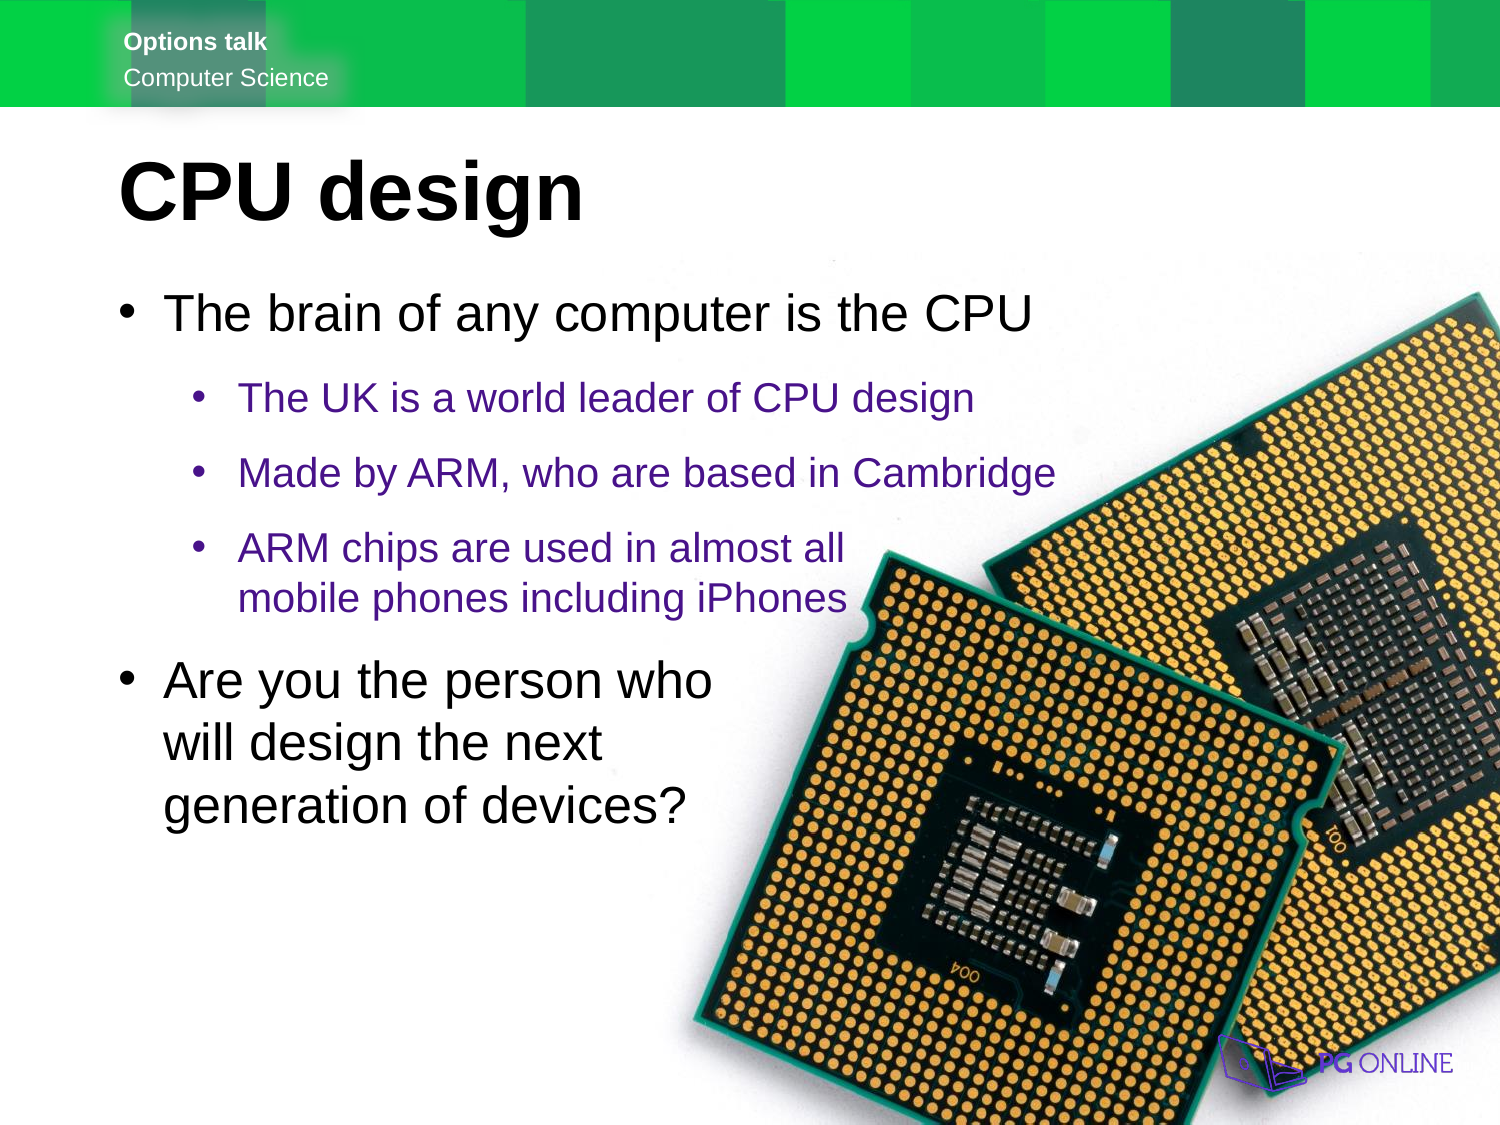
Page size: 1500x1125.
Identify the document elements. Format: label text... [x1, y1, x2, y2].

picture [599, 252, 1500, 1125]
list The brain of any computer is the CPU The UK is a world leader of CPU design Made by ARM, who are based in Cambridge ARM chips are used in almost all mobile phones including iPhones Are you the person who will design the next generation of devices? [118, 279, 599, 847]
list CPU design [118, 148, 1401, 259]
picture [0, 0, 1500, 107]
